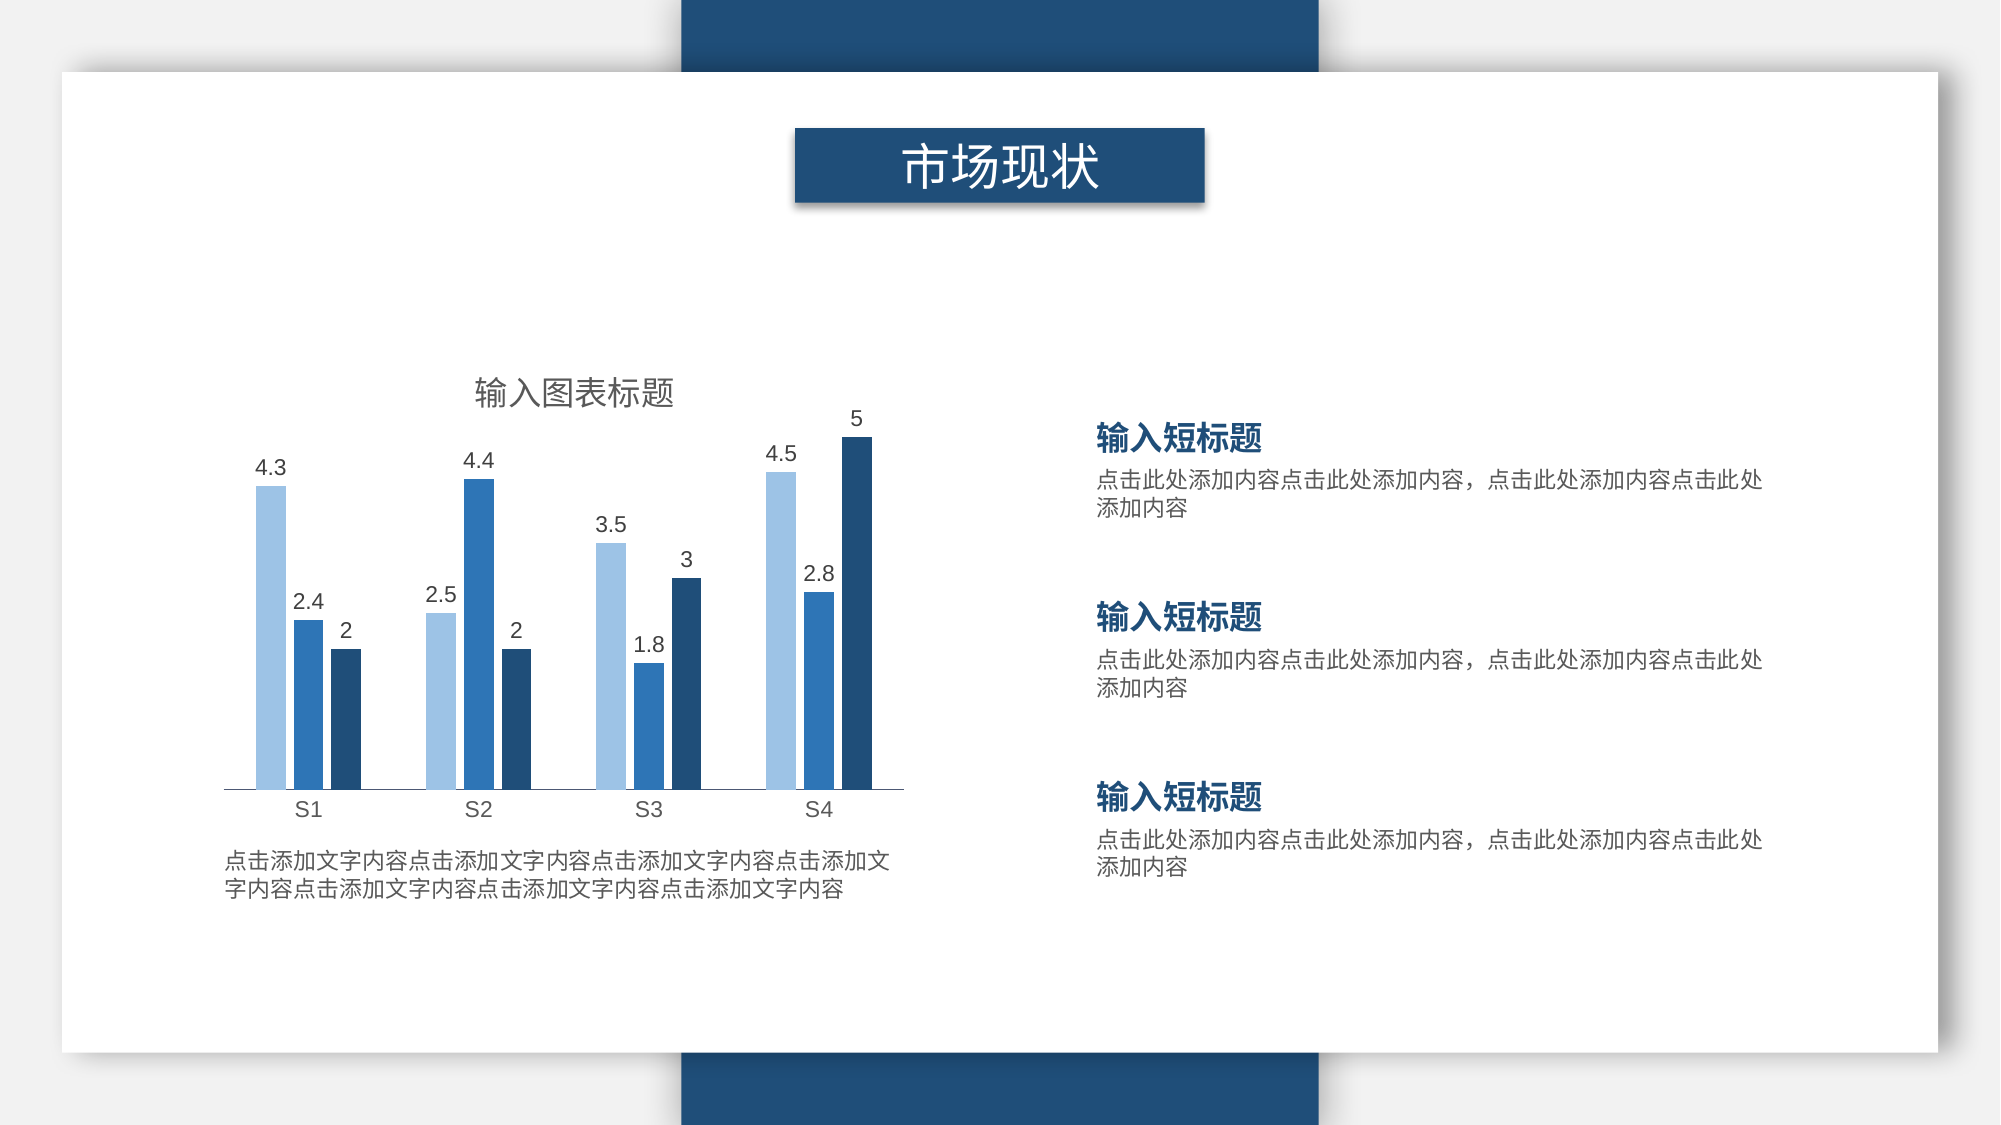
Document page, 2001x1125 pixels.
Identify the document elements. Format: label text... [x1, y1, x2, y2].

text_box 输入短标题 [1081, 409, 1278, 458]
text_box 输入短标题 [1081, 769, 1278, 818]
text_box 点击此处添加内容点击此处添加内容，点击此处添加内容点击此处添加内容 [1081, 818, 1791, 888]
text_box 输入短标题 [1081, 589, 1278, 638]
text_box 市场现状 [795, 128, 1205, 203]
chart [209, 356, 919, 832]
text_box 点击此处添加内容点击此处添加内容，点击此处添加内容点击此处添加内容 [1081, 458, 1791, 529]
text_box 点击添加文字内容点击添加文字内容点击添加文字内容点击添加文字内容点击添加文字内容点击添加文字内容点击添加文字内容 [209, 839, 919, 910]
text_box 点击此处添加内容点击此处添加内容，点击此处添加内容点击此处添加内容 [1081, 638, 1791, 708]
